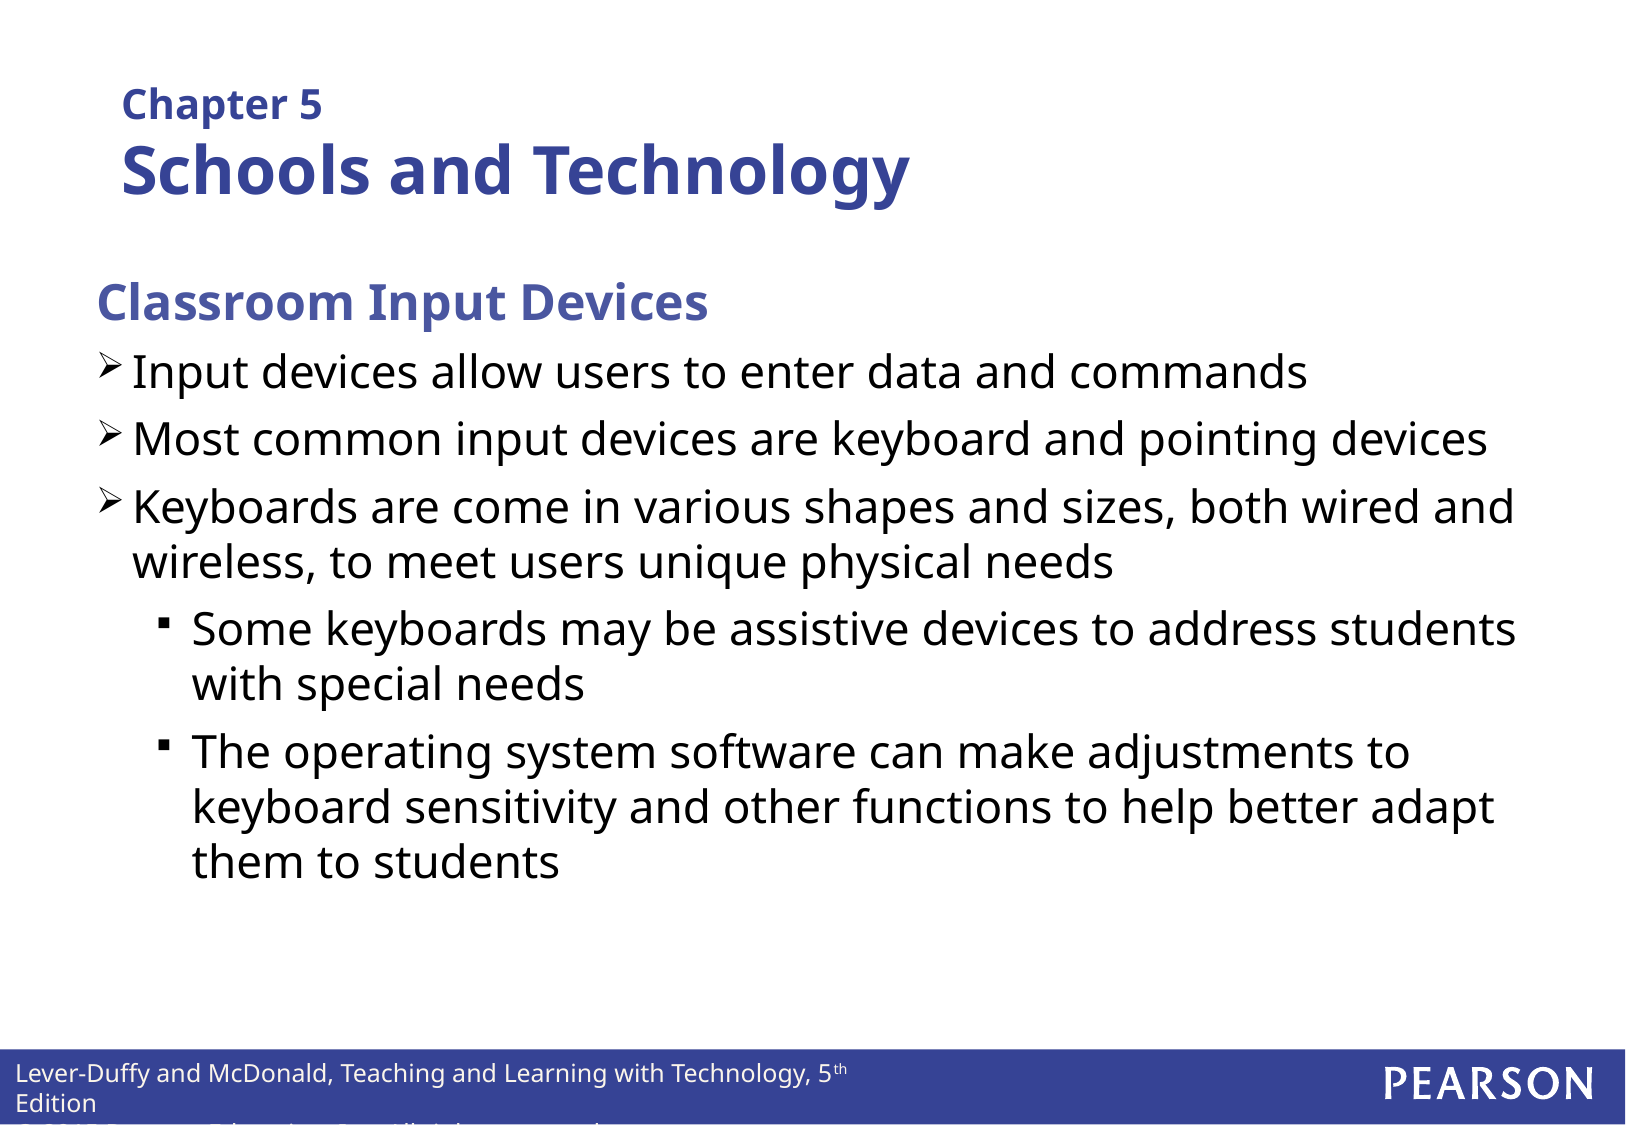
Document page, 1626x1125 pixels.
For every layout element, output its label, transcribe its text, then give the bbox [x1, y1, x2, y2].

list Classroom Input Devices Input devices allow users to enter data and commands Most common input devices are keyboard and pointing devices Keyboards are come in various shapes and sizes, both wired and wireless, to meet users unique physical needs Some keyboards may be assistive devices to address students with special needs The operating system software can make adjustments to keyboard sensitivity and other functions to help better adapt them to students [81, 262, 1544, 1005]
text_box Chapter 5 Schools and Technology [106, 70, 1569, 258]
